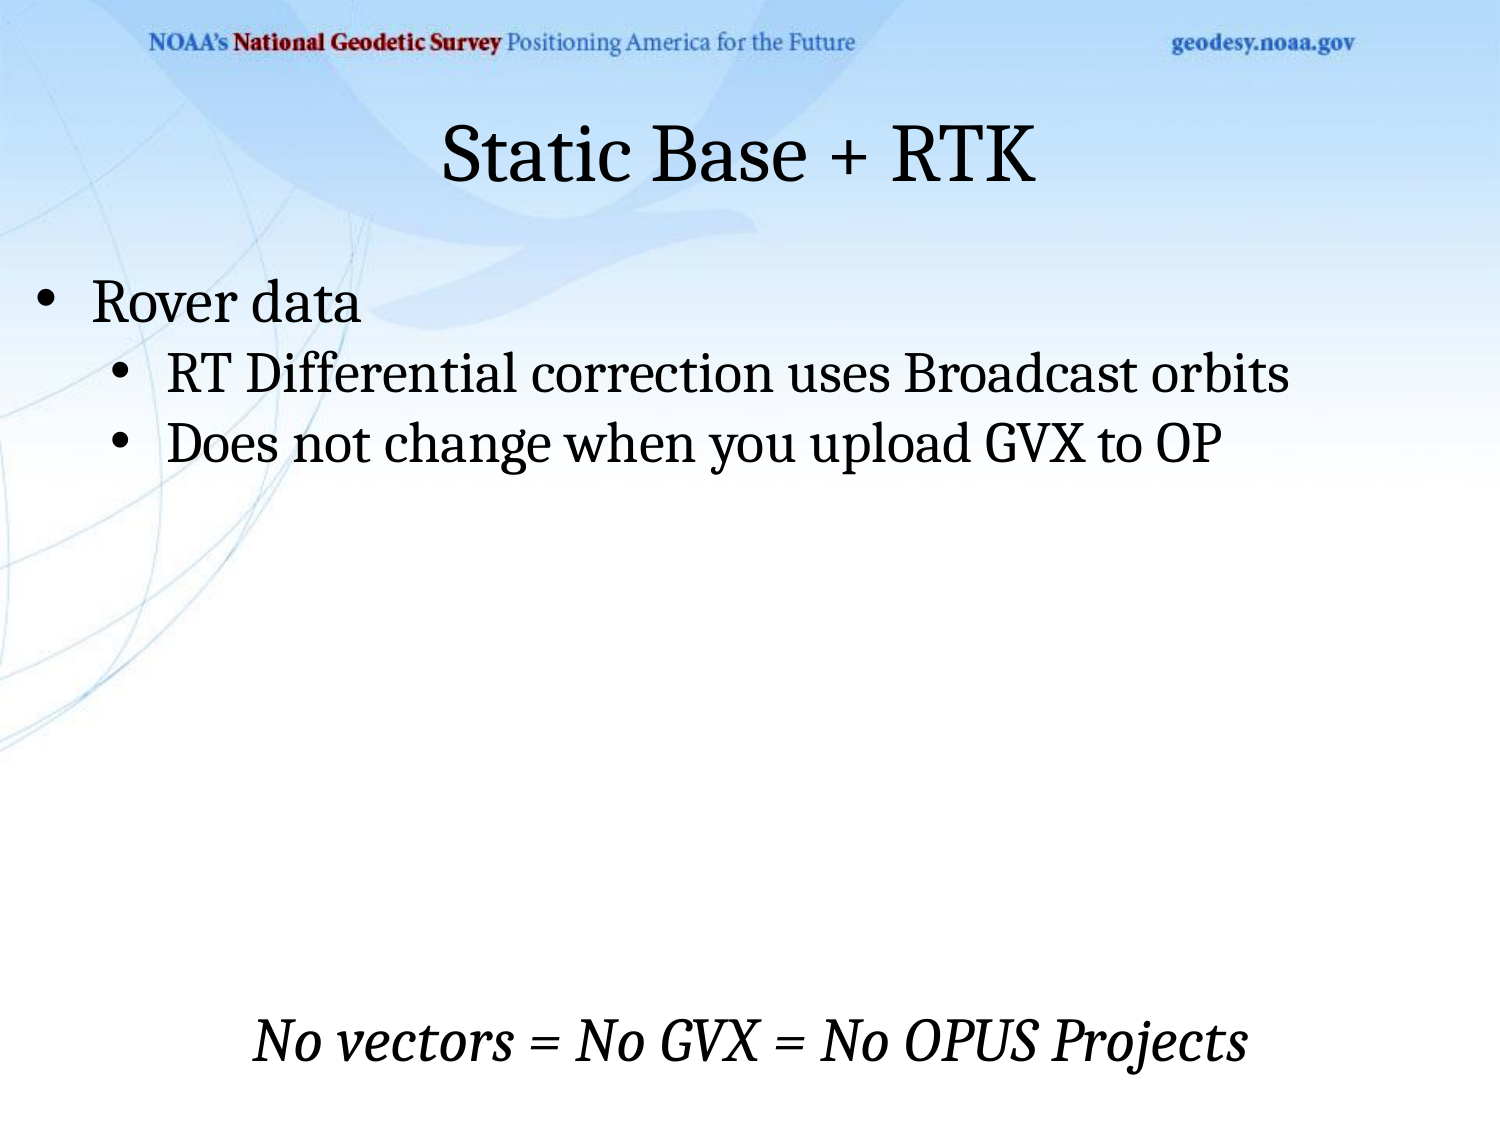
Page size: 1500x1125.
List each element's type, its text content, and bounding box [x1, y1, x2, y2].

text_box Rover data RT Differential correction uses Broadcast orbits Does not change when you upload GVX to OP No vectors = No GVX = No OPUS Projects [20, 252, 1482, 1075]
picture [0, 0, 1500, 91]
picture [0, 204, 1500, 1125]
title Static Base + RTK [0, 91, 1500, 204]
